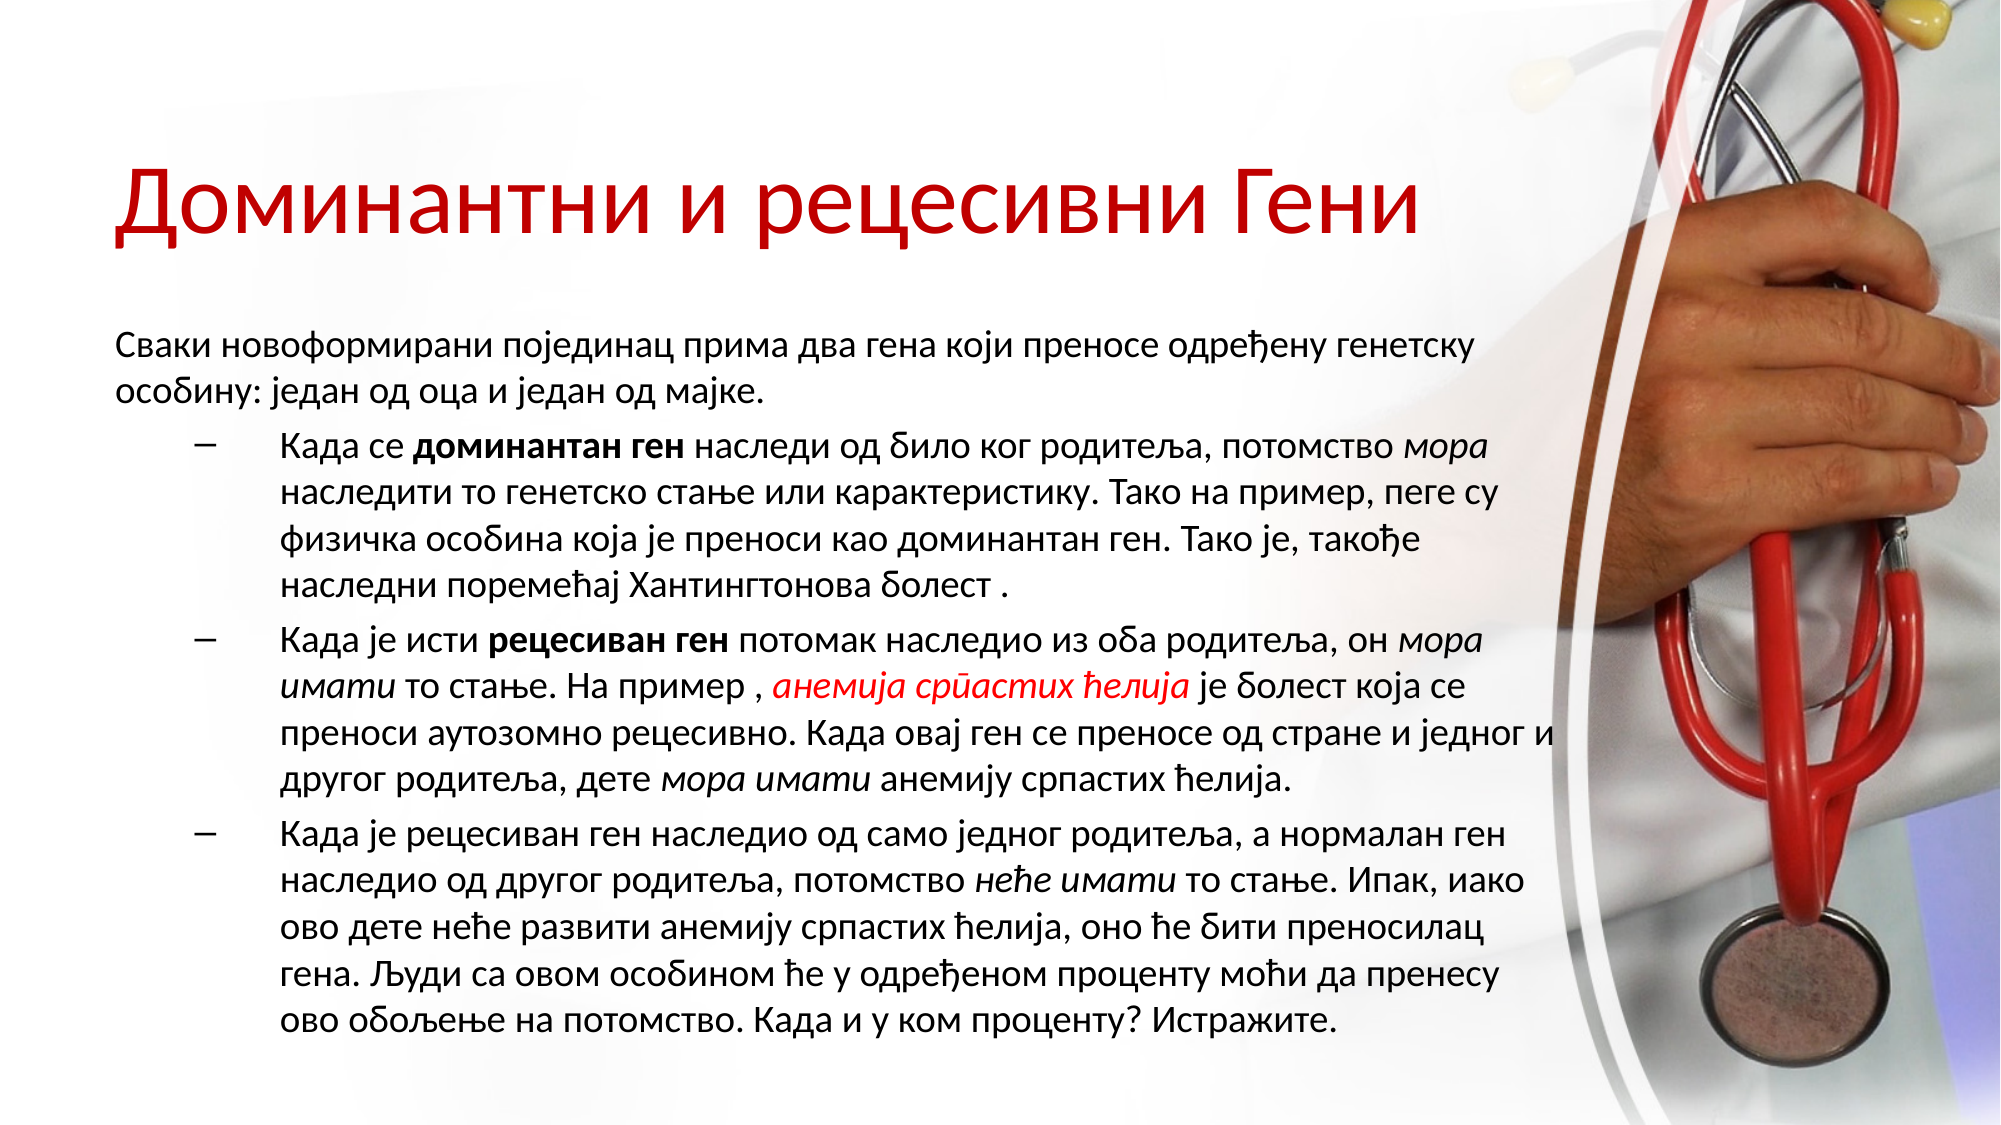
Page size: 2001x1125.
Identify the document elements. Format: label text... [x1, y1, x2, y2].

title Доминантни и рецесивни Гени [99, 110, 1540, 278]
picture [0, 0, 2001, 1125]
list Сваки новоформирани појединац прима два гена који преносе одређену генетску особину: један од оца и један од мајке. Када се доминантан ген наследи од било ког родитеља, потомство мора наследити то генетско стање или карактеристику. Тако на пример, пеге су физичка особина која је преноси као доминантан ген. Тако је, такође наследни поремећај Хантингтонова болест . Када је исти рецесиван ген потомак наследио из оба родитеља, он мора имати то стање. На пример , анемија српастих ћелија је болест која се преноси аутозомно рецесивно. Када овај ген се преносе од стране и једног и другог родитеља,​ дете мора имати анемију српастих ћелија. Када је рецесиван ген наследио од само једног родитеља, а нормалан ген наследио од другог родитеља, потомство неће имати то стање. Ипак, иако ово дете неће развити анемију српастих ћелија, оно ће бити преносилац гена. Људи са овом особином ће у одређеном проценту моћи да пренесу ово обољење на потомство. Када и у ком проценту? Истражите. [100, 310, 1572, 1109]
